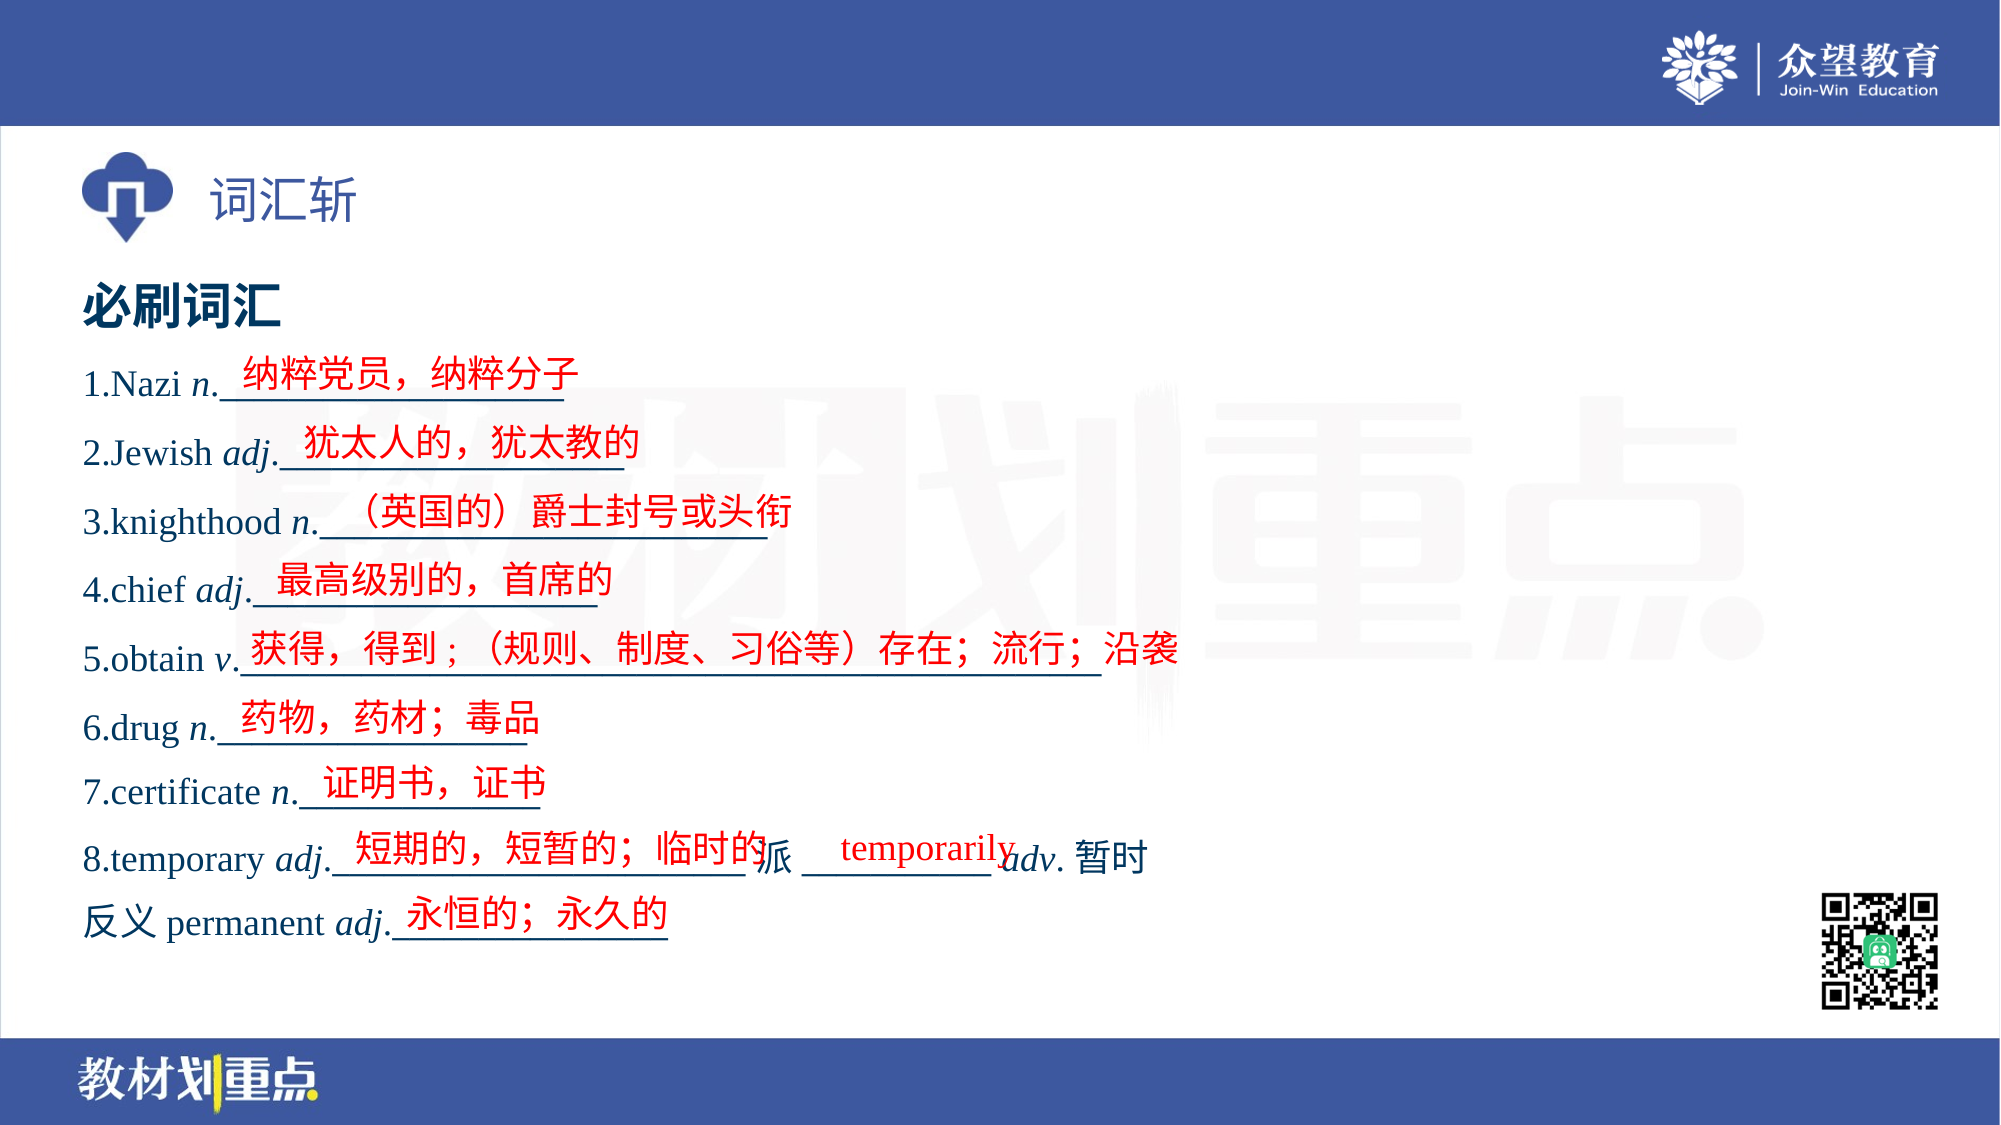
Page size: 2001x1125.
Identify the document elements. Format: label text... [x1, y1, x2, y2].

text_box 永恒的；永久的 [392, 870, 683, 929]
text_box 药物，药材；毒品 [227, 674, 555, 733]
text_box 获得，得到;（规则、制度、习俗等）存在；流行；沿袭 [245, 605, 1184, 664]
text_box 8.temporary adj.________________________派___________ adv.暂时 反义permanent adj.________________ [82, 809, 1817, 937]
text_box 最高级别的，首席的 [262, 536, 628, 595]
text_box 犹太人的，犹太教的 [289, 399, 655, 458]
text_box 必刷词汇 [82, 247, 1817, 335]
picture [0, 0, 2000, 1125]
text_box 证明书，证书 [308, 739, 561, 798]
text_box 纳粹党员，纳粹分子 [229, 330, 594, 389]
text_box temporarily [827, 802, 1030, 861]
text_box （英国的）爵士封号或头衔 [329, 467, 807, 527]
text_box 短期的，短暂的；临时的 [341, 804, 782, 863]
text_box 1.Nazi n.____________________ 2.Jewish adj.____________________ 3.knighthood n.__________________________ 4.chief adj.____________________ 5.obtain v.__________________________________________________ 6.drug n.__________________ 7.certificate n.______________ [82, 335, 1817, 806]
